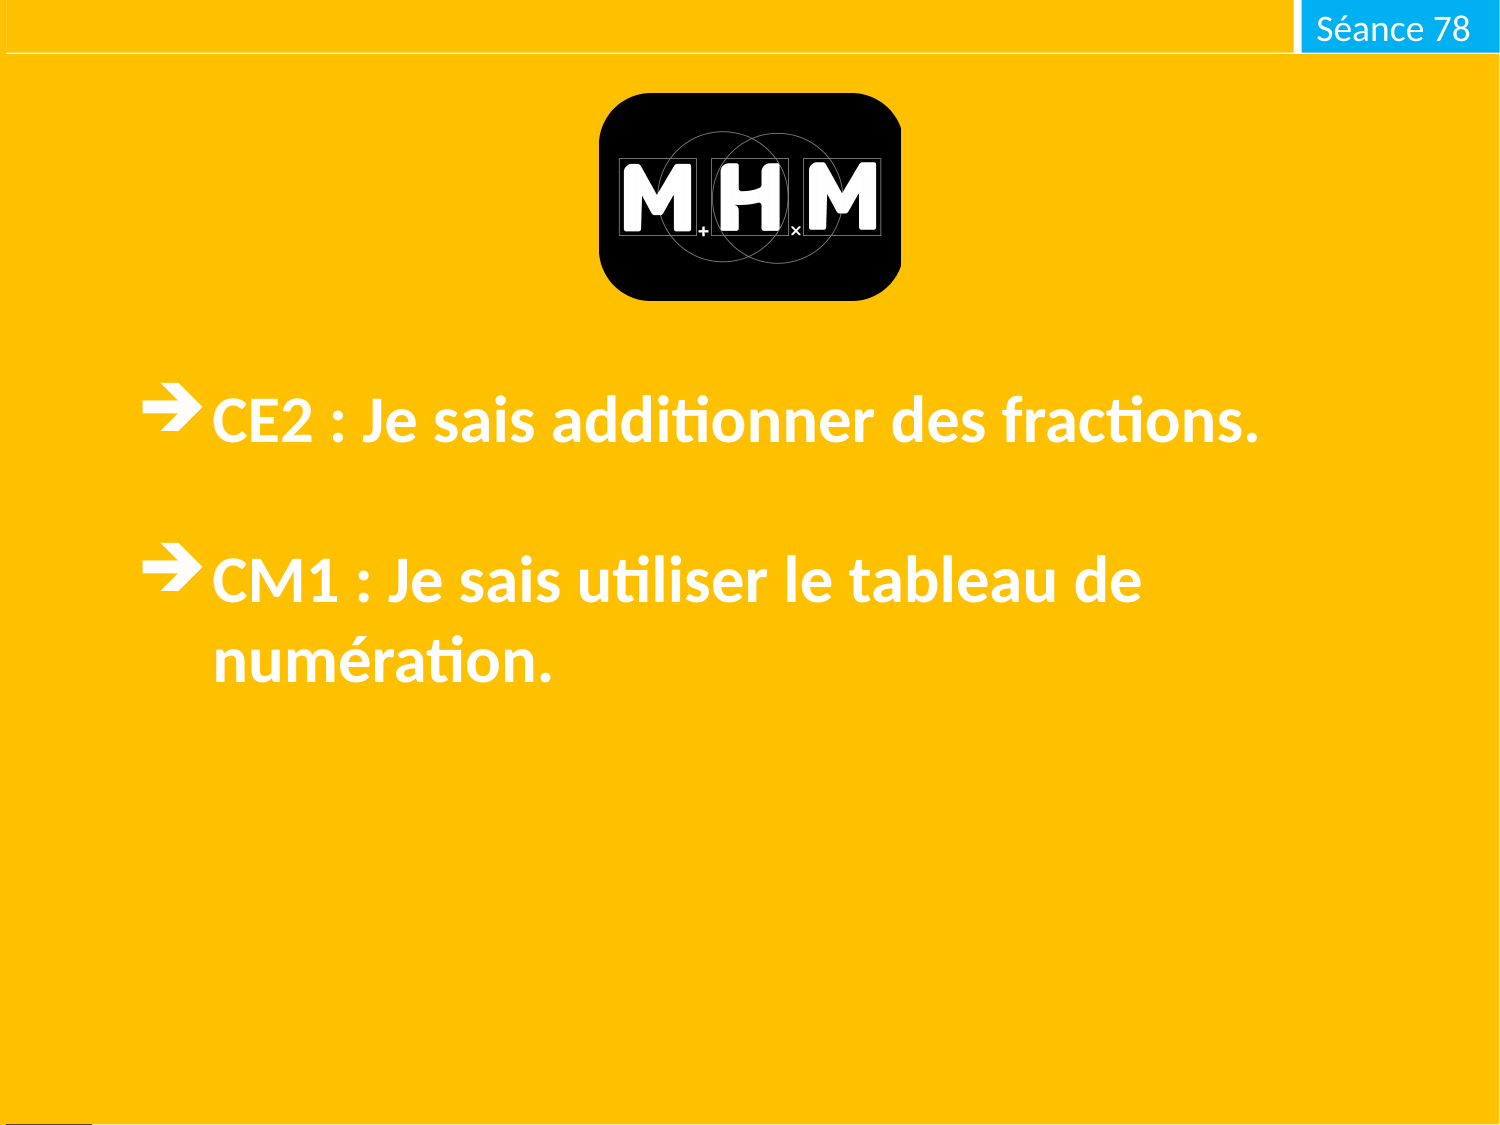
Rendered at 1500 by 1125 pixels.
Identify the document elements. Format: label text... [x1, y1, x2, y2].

text_box CE2 : Je sais additionner des fractions. CM1 : Je sais utiliser le tableau de numération. [122, 298, 1401, 703]
text_box [0, 52, 1500, 1125]
picture [599, 93, 901, 302]
